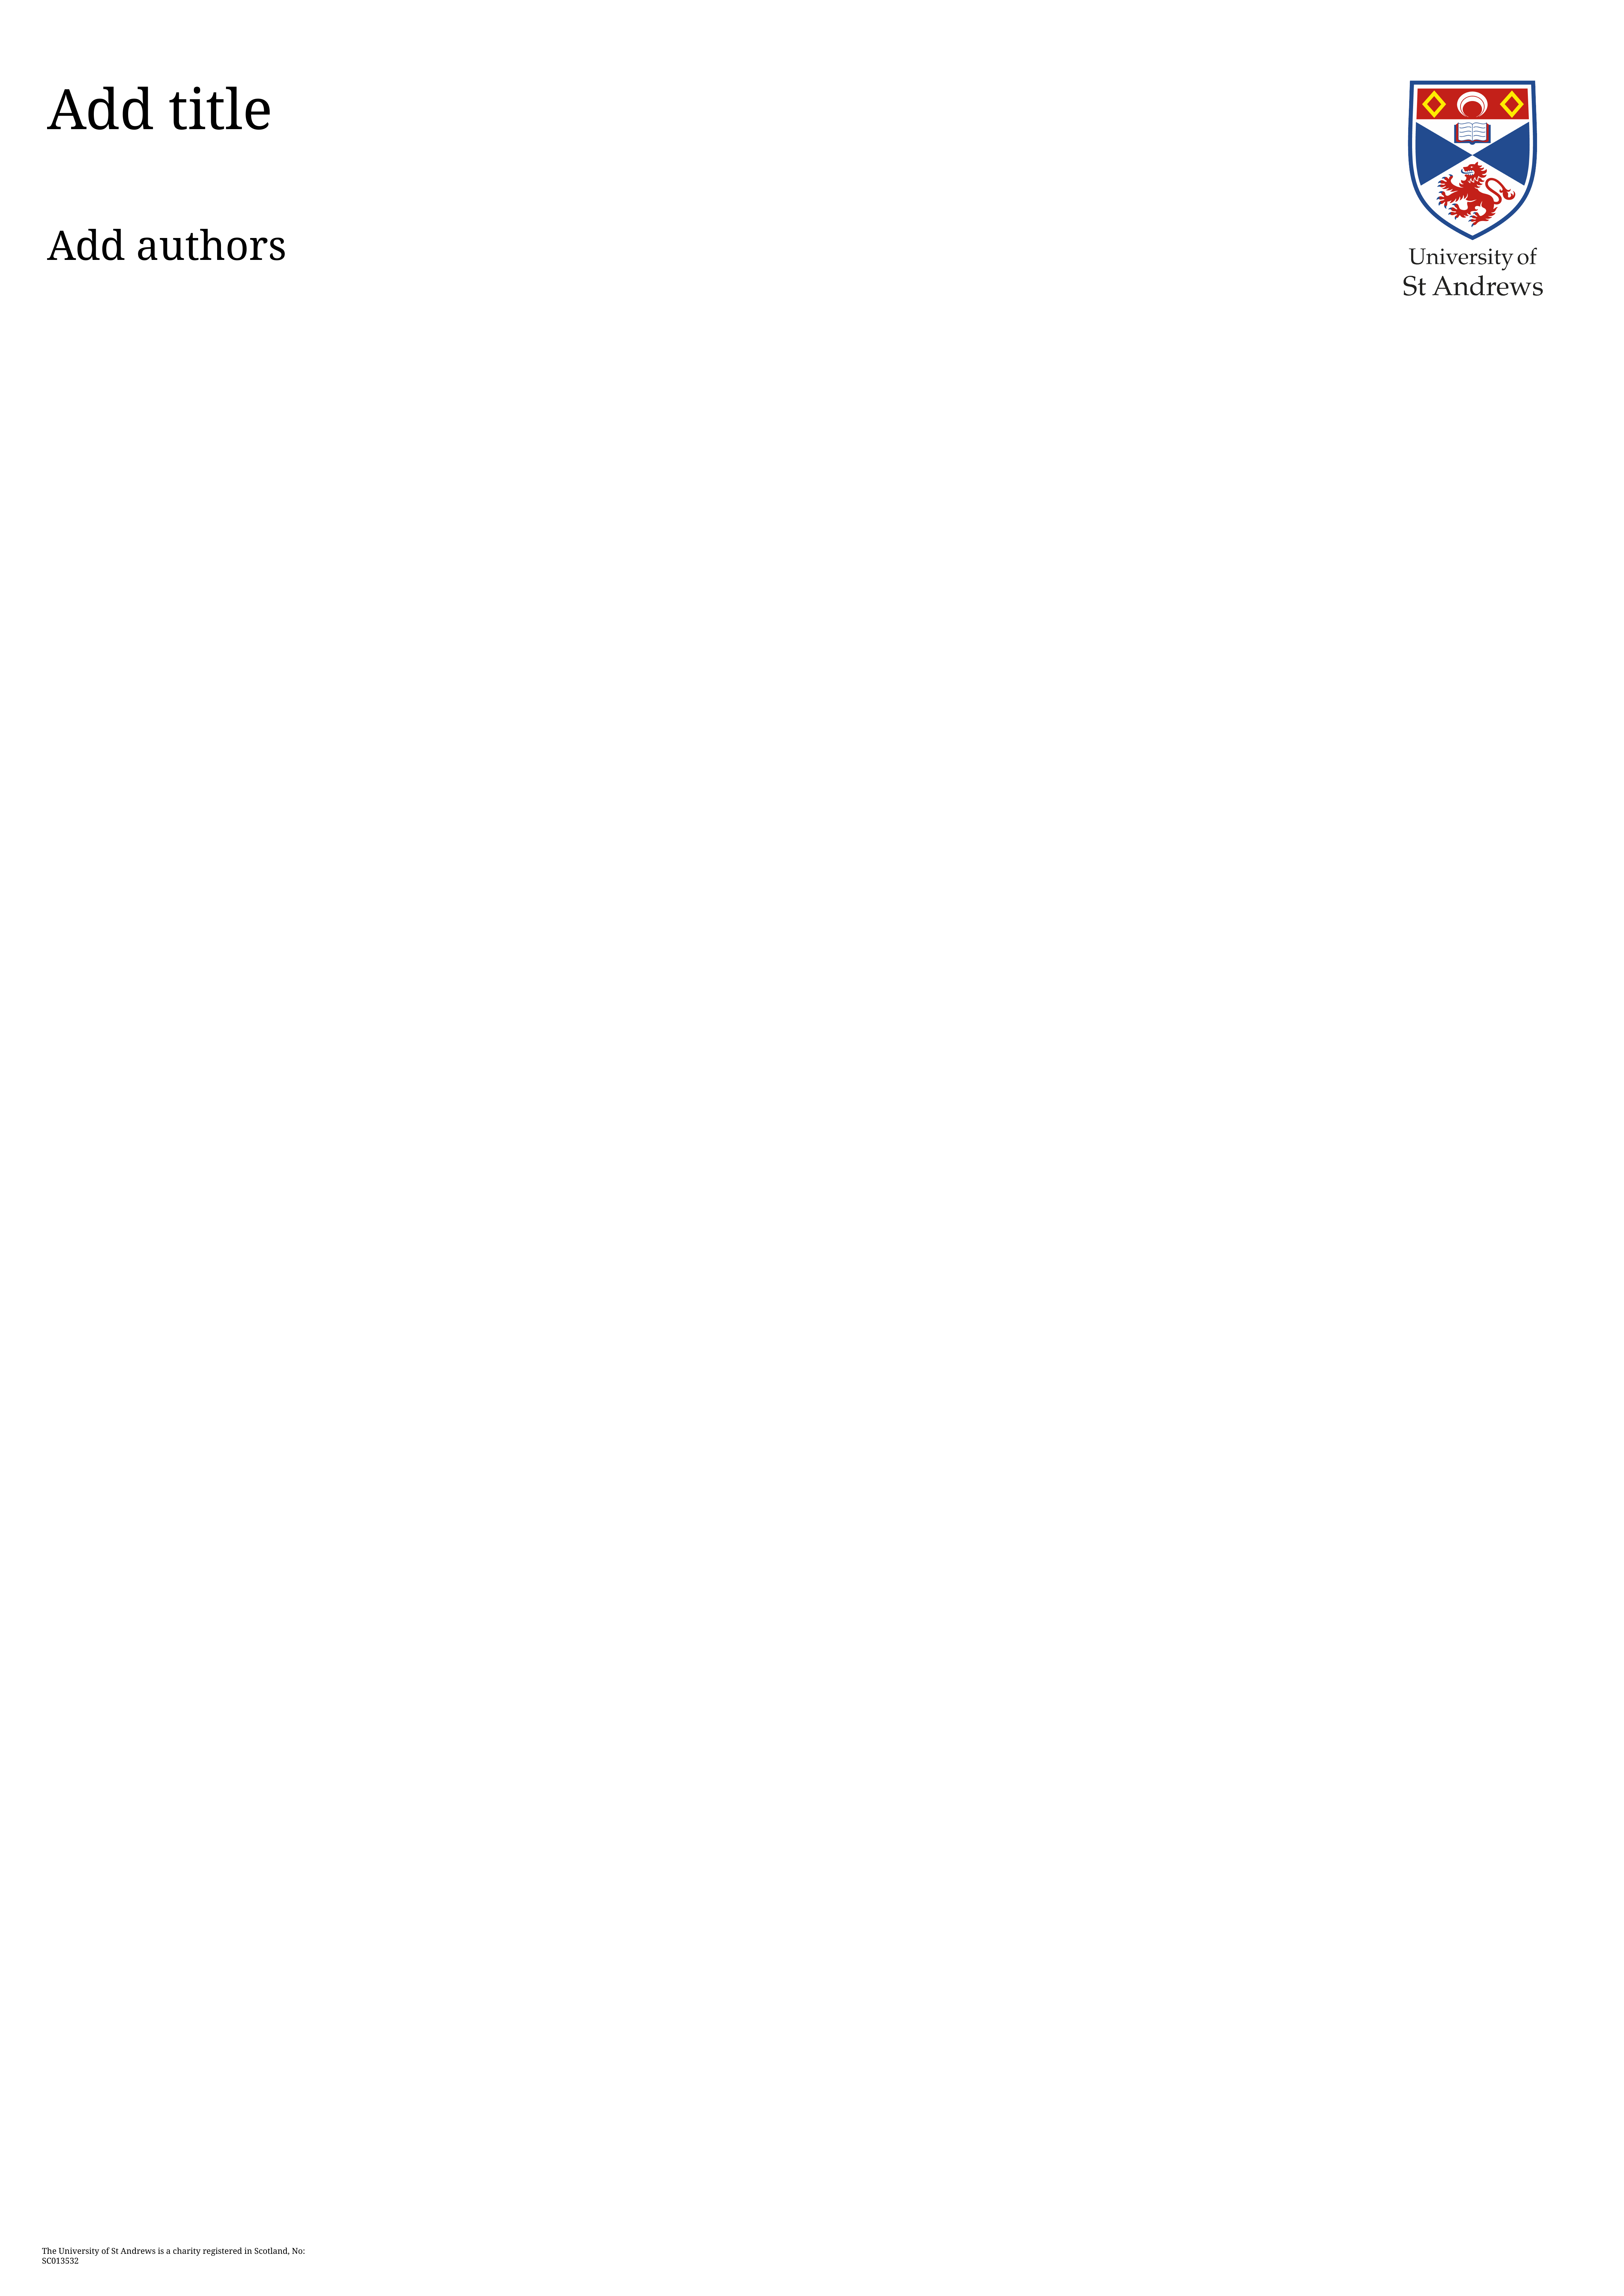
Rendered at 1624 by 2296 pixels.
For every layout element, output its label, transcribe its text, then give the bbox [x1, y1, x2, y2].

text_box Add authors [42, 217, 1319, 271]
text_box Add title [42, 71, 1319, 143]
text_box The University of St Andrews is a charity registered in Scotland, No: SC013532 [37, 2243, 333, 2268]
picture [1321, 0, 1624, 376]
